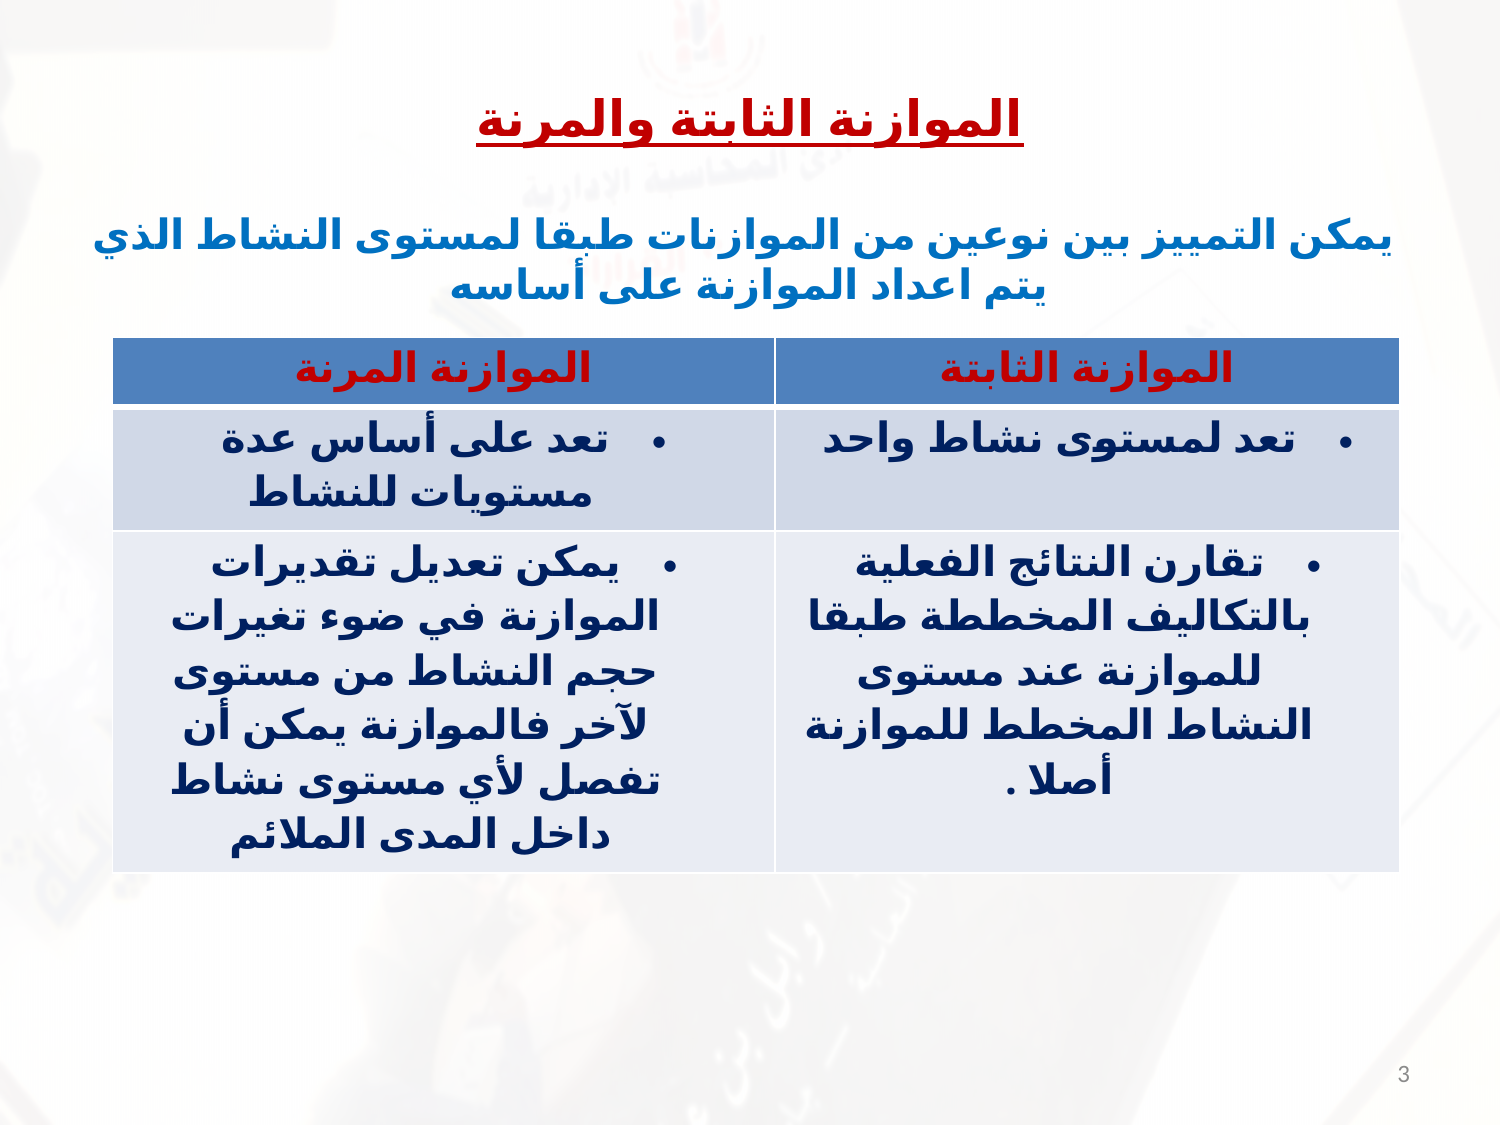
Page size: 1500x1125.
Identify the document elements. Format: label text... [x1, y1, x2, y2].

table_header الموازنة المرنة [113, 338, 774, 404]
slide_number 3 [1074, 1042, 1425, 1103]
title الموازنة الثابتة والمرنة [75, 45, 1425, 188]
table_cell يمكن تعديل تقديرات الموازنة في ضوء تغيرات حجم النشاط من مستوى لآخر فالموازنة يمكن أن تفصل لأي مستوى نشاط داخل المدى الملائم [113, 532, 774, 872]
table_cell تقارن النتائج الفعلية بالتكاليف المخططة طبقا للموازنة عند مستوى النشاط المخطط للموازنة أصلا . [776, 532, 1399, 872]
table_cell تعد على أساس عدة مستويات للنشاط [113, 410, 774, 530]
table_header الموازنة الثابتة [776, 338, 1399, 404]
table_cell تعد لمستوى نشاط واحد [776, 410, 1399, 530]
list يمكن التمييز بين نوعين من الموازنات طبقا لمستوى النشاط الذي يتم اعداد الموازنة على أساسه [62, 200, 1425, 1005]
